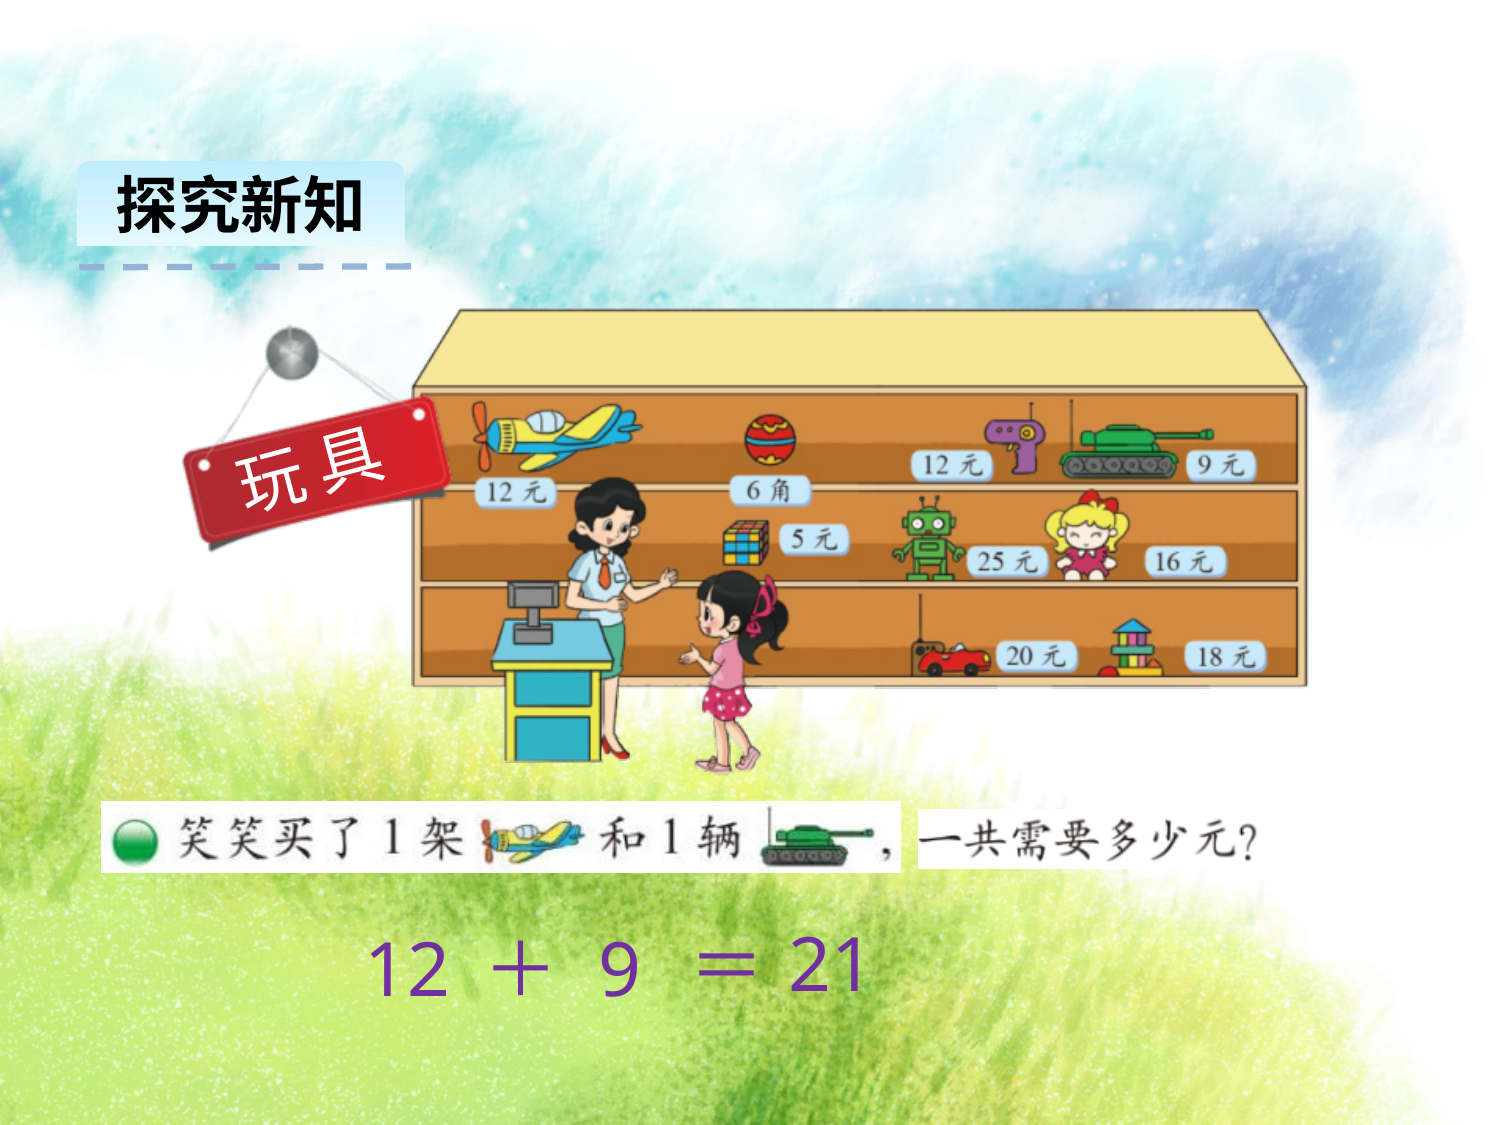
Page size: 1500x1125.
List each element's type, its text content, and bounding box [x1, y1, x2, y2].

text_box ＋ [468, 913, 584, 1019]
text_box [101, 801, 1266, 873]
text_box 21 [773, 909, 914, 1014]
text_box 9 [584, 913, 680, 1019]
picture [0, 0, 1500, 1125]
text_box 12 [350, 913, 468, 1019]
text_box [76, 160, 420, 268]
text_box ＝ [674, 911, 816, 1017]
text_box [159, 314, 479, 568]
